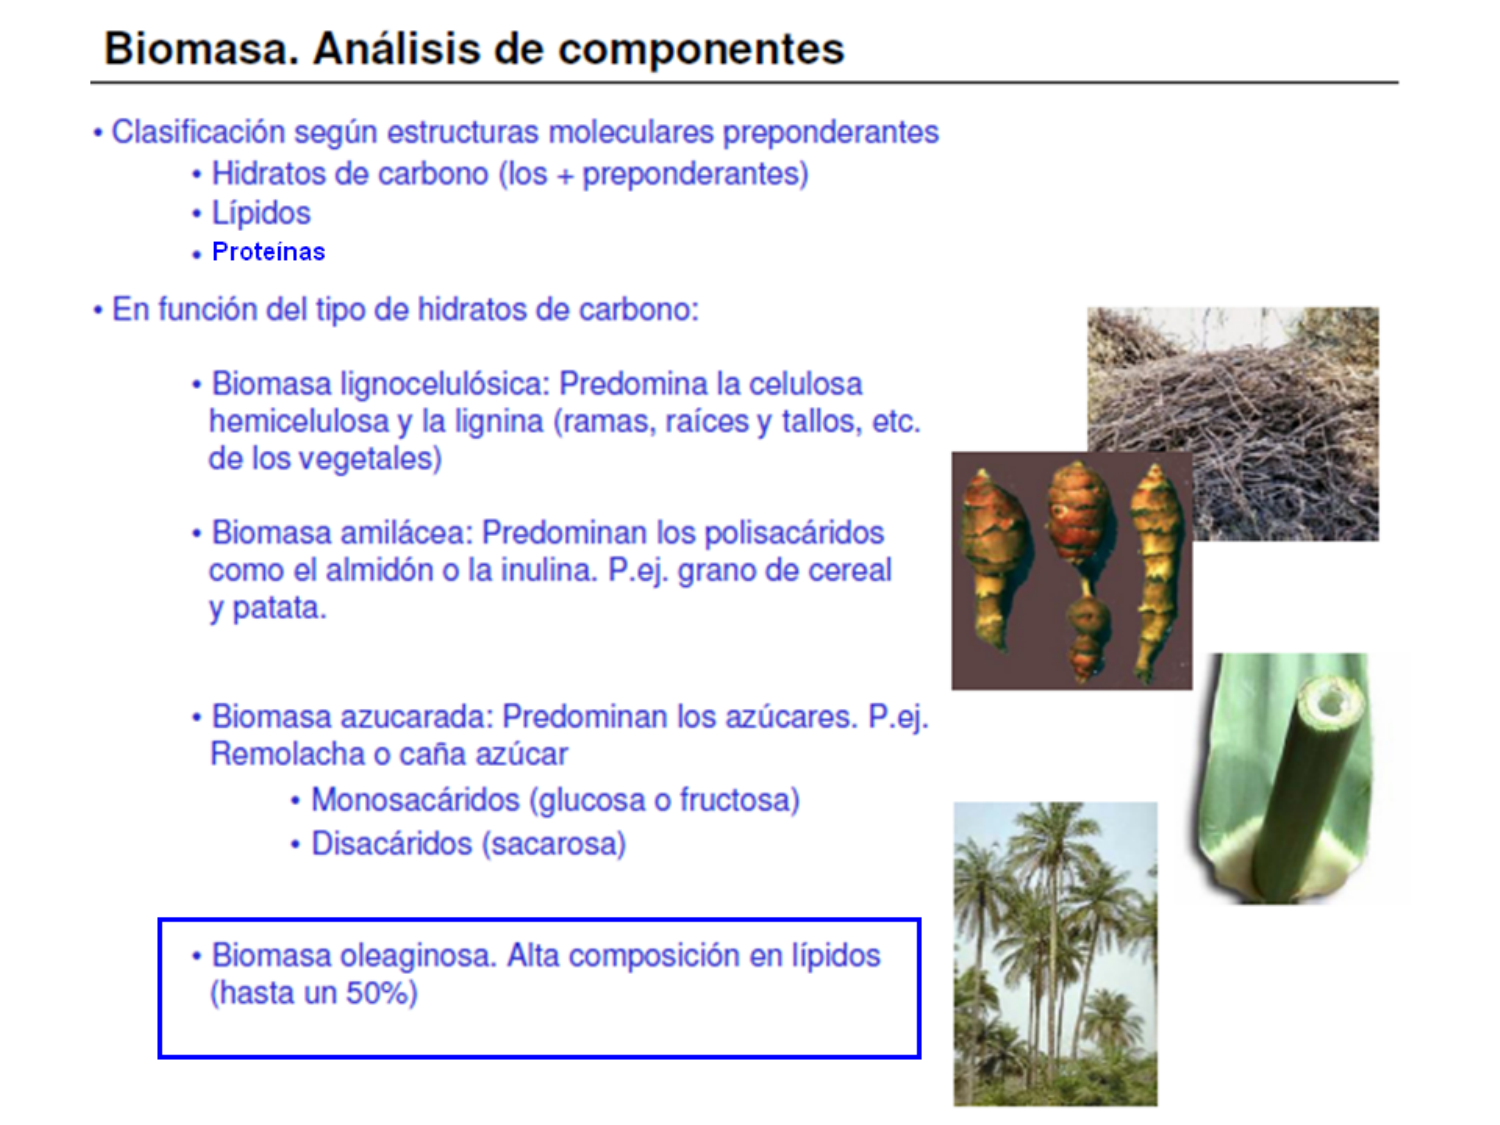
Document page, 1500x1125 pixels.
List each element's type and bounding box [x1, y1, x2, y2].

picture [88, 12, 1412, 1113]
